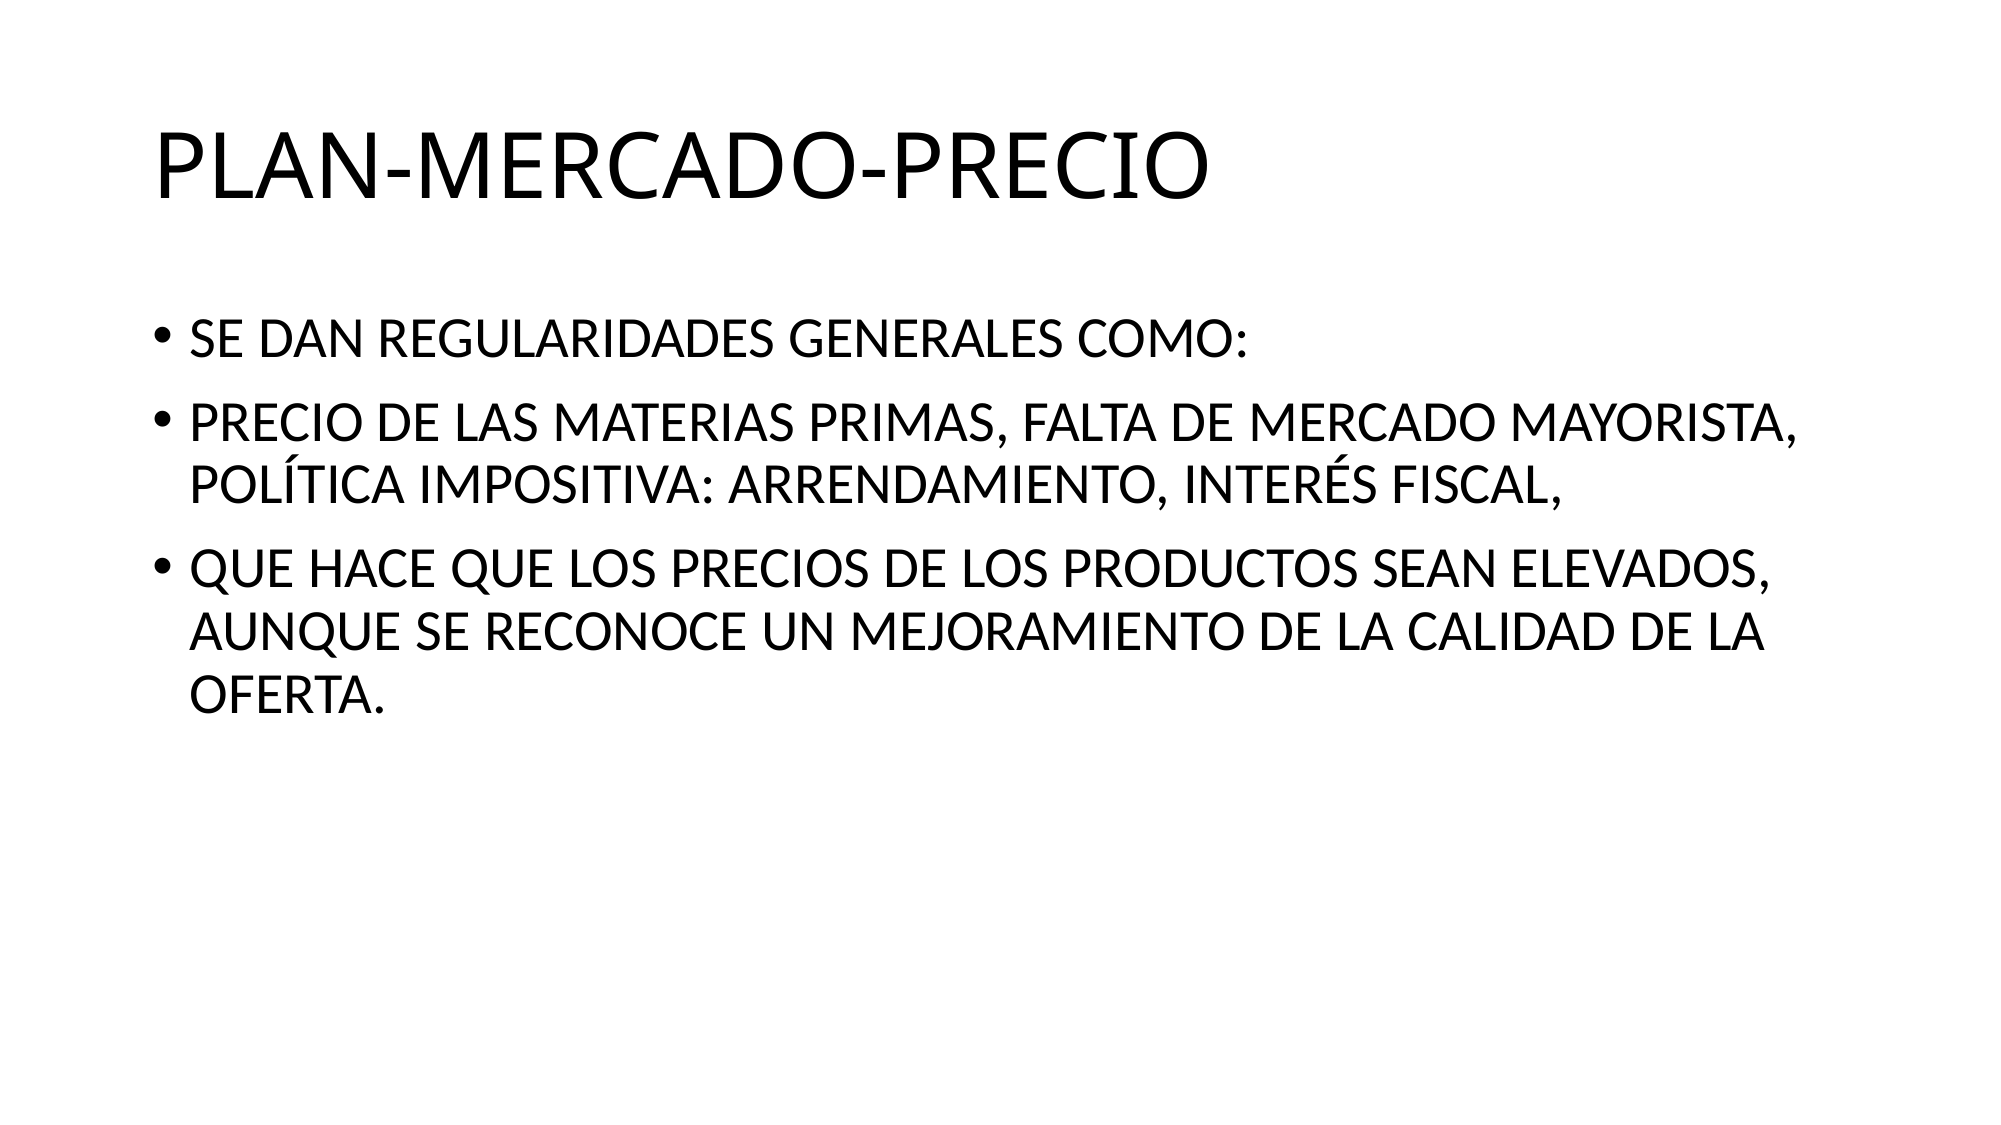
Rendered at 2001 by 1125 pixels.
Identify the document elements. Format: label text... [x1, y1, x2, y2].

title PLAN-MERCADO-PRECIO [137, 59, 1863, 278]
list SE DAN REGULARIDADES GENERALES COMO: PRECIO DE LAS MATERIAS PRIMAS, FALTA DE MERCADO MAYORISTA, POLÍTICA IMPOSITIVA: ARRENDAMIENTO, INTERÉS FISCAL, QUE HACE QUE LOS PRECIOS DE LOS PRODUCTOS SEAN ELEVADOS, AUNQUE SE RECONOCE UN MEJORAMIENTO DE LA CALIDAD DE LA OFERTA. [137, 299, 1863, 1014]
